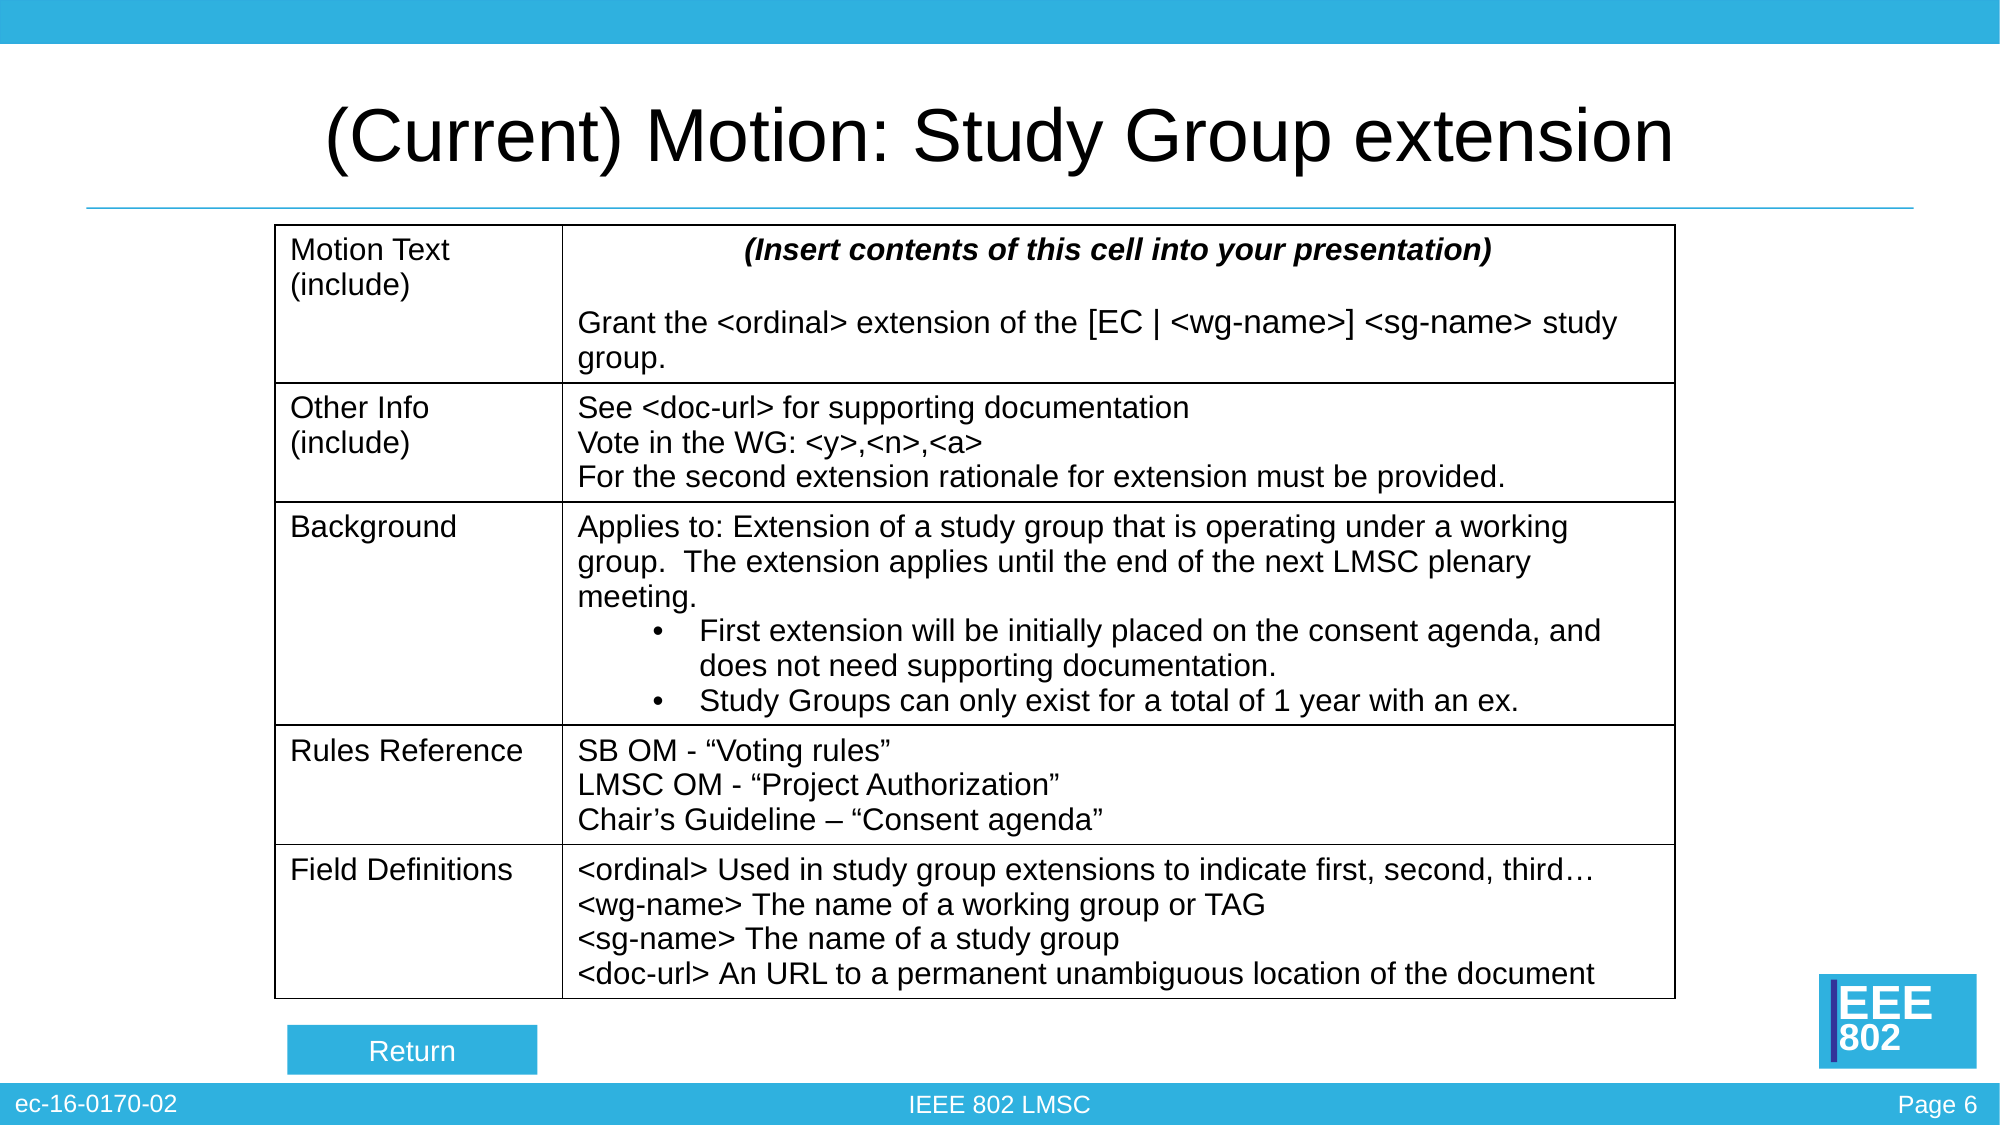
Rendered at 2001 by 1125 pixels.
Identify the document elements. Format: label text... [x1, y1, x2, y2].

table_cell Other Info (include) [276, 384, 562, 501]
table_cell Applies to: Extension of a study group that is operating under a working group. The extension applies until the end of the next LMSC plenary meeting. First extension will be initially placed on the consent agenda, and does not need supporting documentation. Study Groups can only exist for a total of 1 year with an ex. [563, 503, 1674, 724]
table_header (Insert contents of this cell into your presentation) [563, 226, 1674, 296]
table_cell Field Definitions [276, 845, 562, 998]
title (Current) Motion: Study Group extension [99, 66, 1900, 197]
table_cell <ordinal> Used in study group extensions to indicate first, second, third… <wg-name> The name of a working group or TAG <sg-name> The name of a study group <doc-url> An URL to a permanent unambiguous location of the document [563, 845, 1674, 998]
table_cell Grant the <ordinal> extension of the [EC | <wg-name>] <sg-name> study group. [563, 296, 1674, 382]
text_box Return [287, 1024, 538, 1075]
table_cell Background [276, 503, 562, 724]
table_cell SB OM - “Voting rules” LMSC OM - “Project Authorization” Chair’s Guideline – “Consent agenda” [563, 726, 1674, 844]
table_cell See <doc-url> for supporting documentation Vote in the WG: <y>,<n>,<a> For the second extension rationale for extension must be provided. [563, 384, 1674, 501]
table_header Motion Text (include) [276, 226, 562, 382]
table_cell Rules Reference [276, 726, 562, 844]
